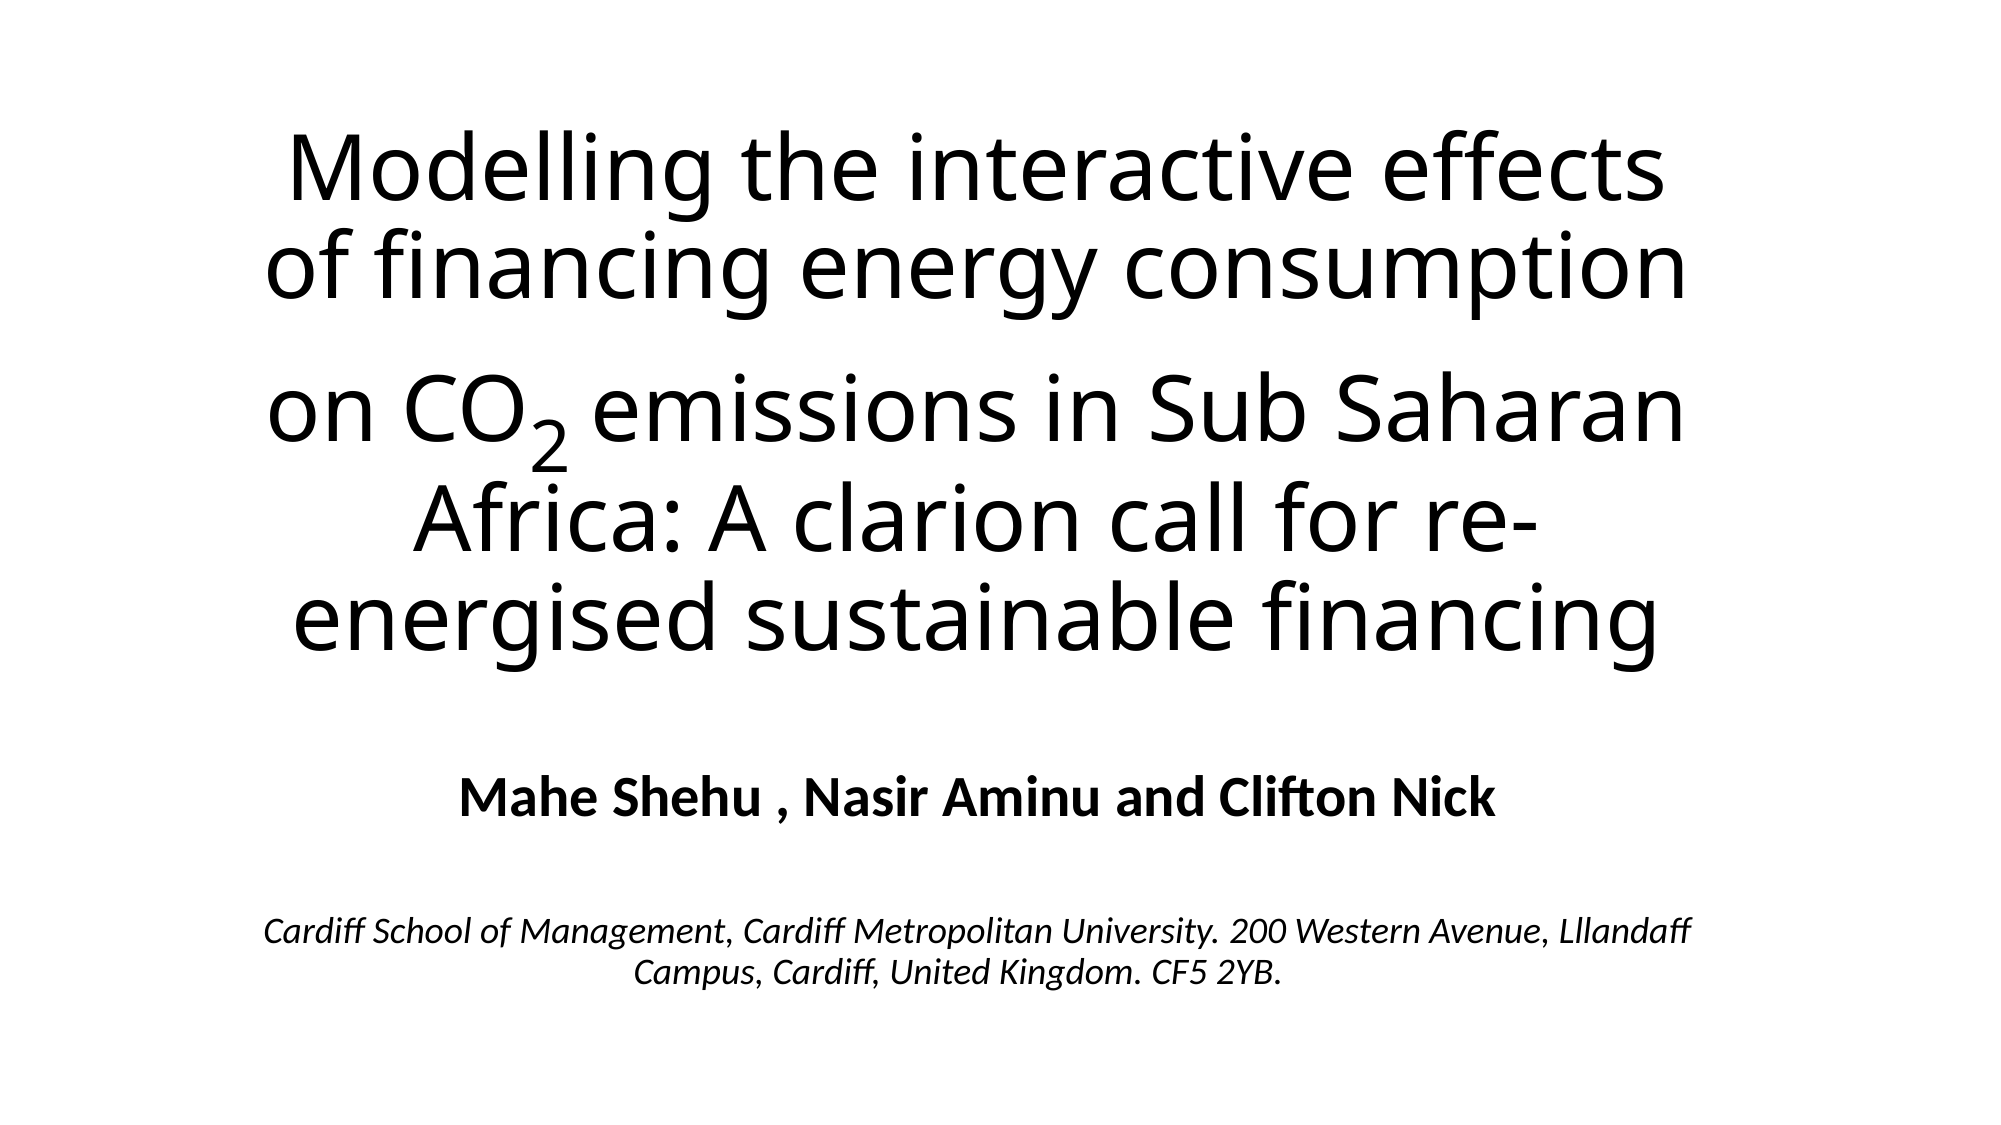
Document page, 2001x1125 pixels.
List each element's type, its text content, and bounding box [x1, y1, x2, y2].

subtitle Mahe Shehu , Nasir Aminu and Clifton Nick Cardiff School of Management, Cardiff Metropolitan University. 200 Western Avenue, Lllandaff Campus, Cardiff, United Kingdom. CF5 2YB. [227, 758, 1728, 1031]
title Modelling the interactive effects of financing energy consumption on CO2 emissions in Sub Saharan Africa: A clarion call for re-energised sustainable financing [227, 138, 1728, 678]
